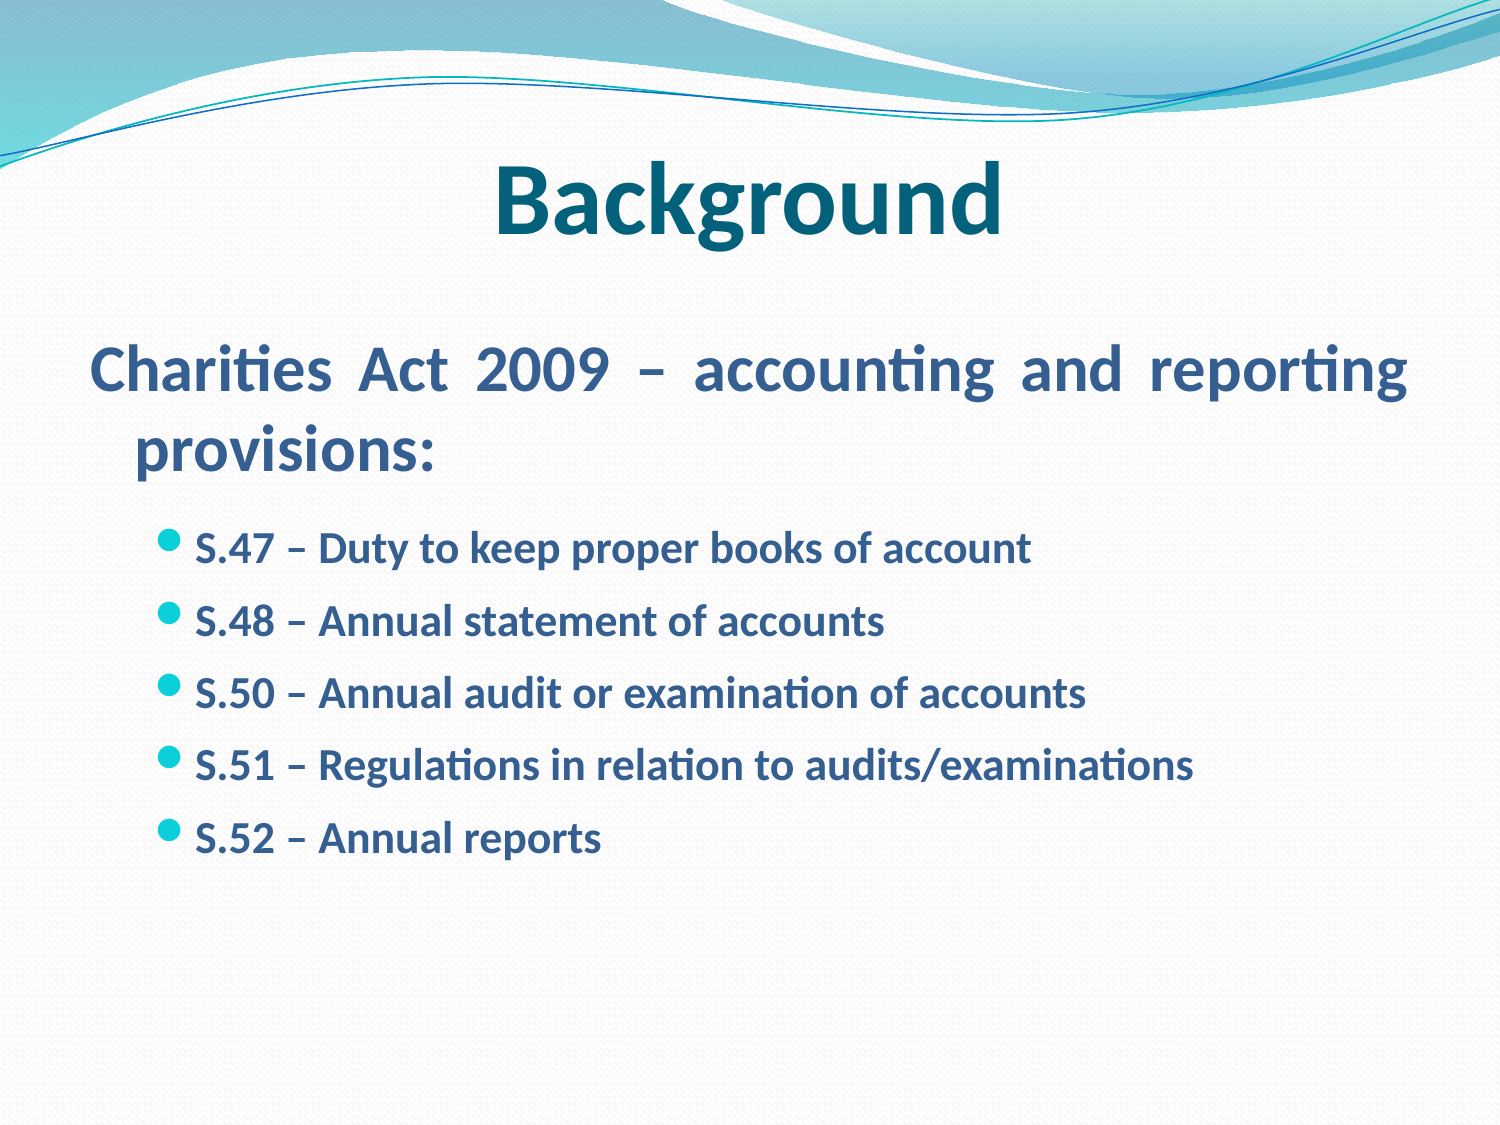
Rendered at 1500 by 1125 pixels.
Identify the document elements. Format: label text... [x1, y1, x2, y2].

title Background [74, 115, 1426, 256]
list Charities Act 2009 – accounting and reporting provisions: S.47 – Duty to keep proper books of account S.48 – Annual statement of accounts S.50 – Annual audit or examination of accounts S.51 – Regulations in relation to audits/examinations S.52 – Annual reports [74, 317, 1426, 941]
